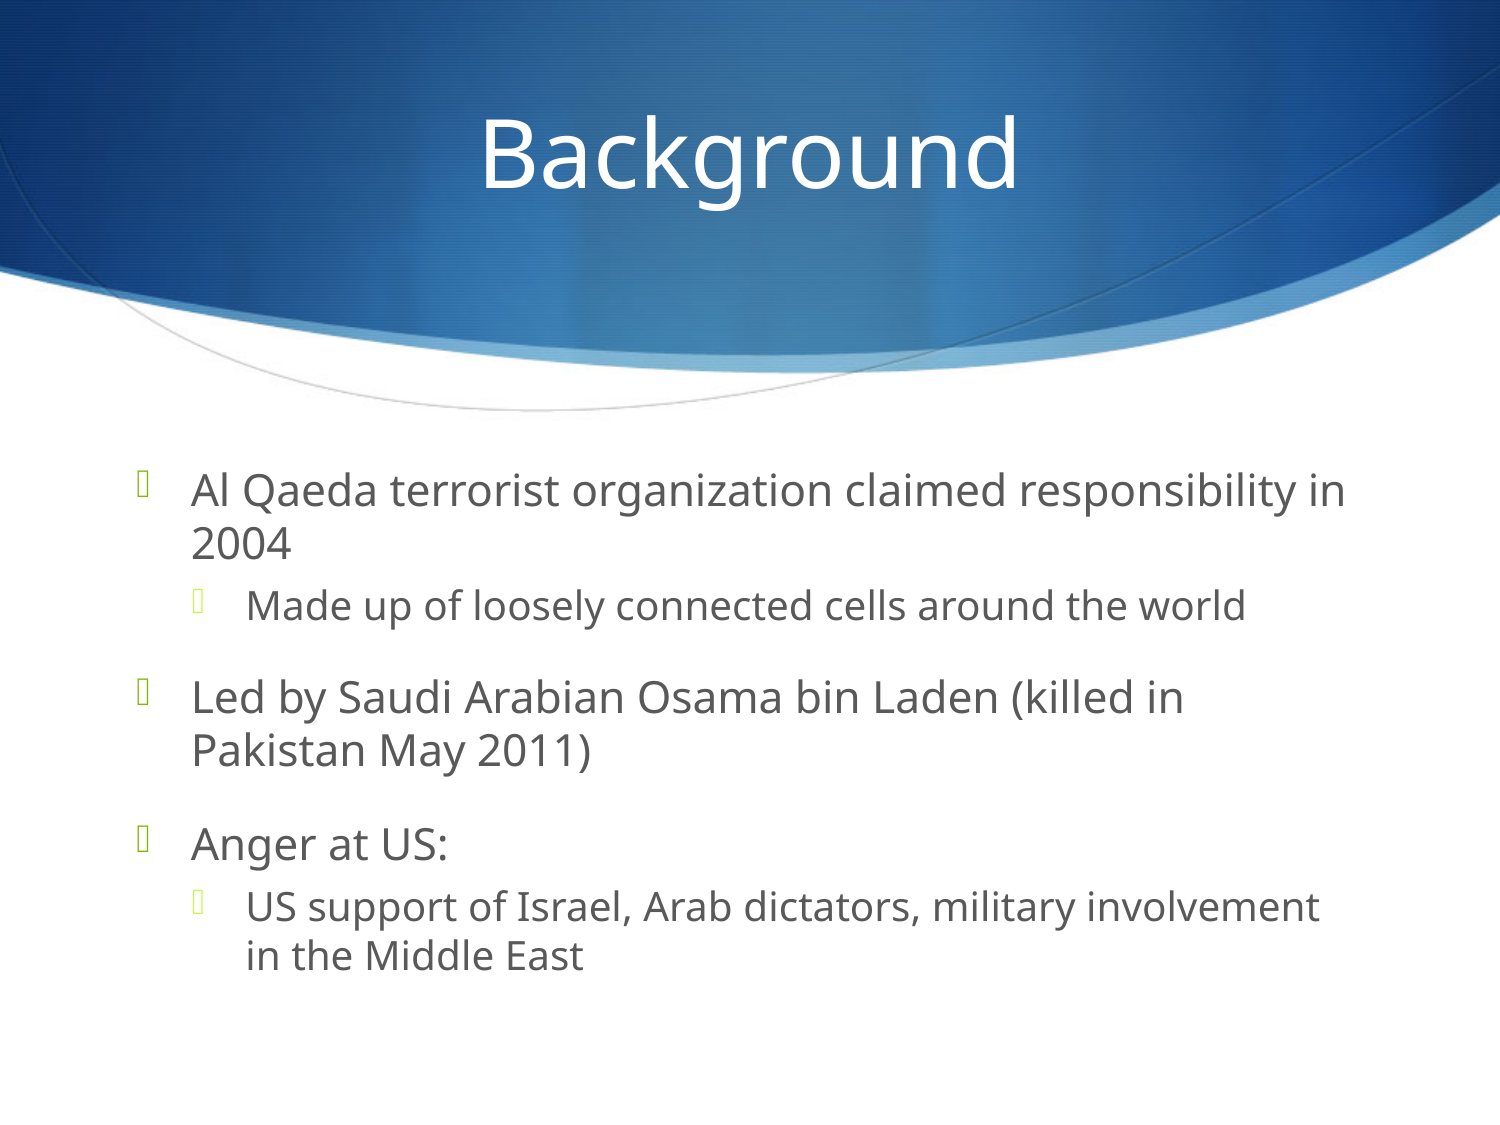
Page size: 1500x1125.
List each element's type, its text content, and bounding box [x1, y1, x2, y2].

title Background [75, 56, 1425, 245]
list Al Qaeda terrorist organization claimed responsibility in 2004 Made up of loosely connected cells around the world Led by Saudi Arabian Osama bin Laden (killed in Pakistan May 2011) Anger at US: US support of Israel, Arab dictators, military involvement in the Middle East [121, 454, 1379, 991]
picture [0, 0, 1500, 1125]
